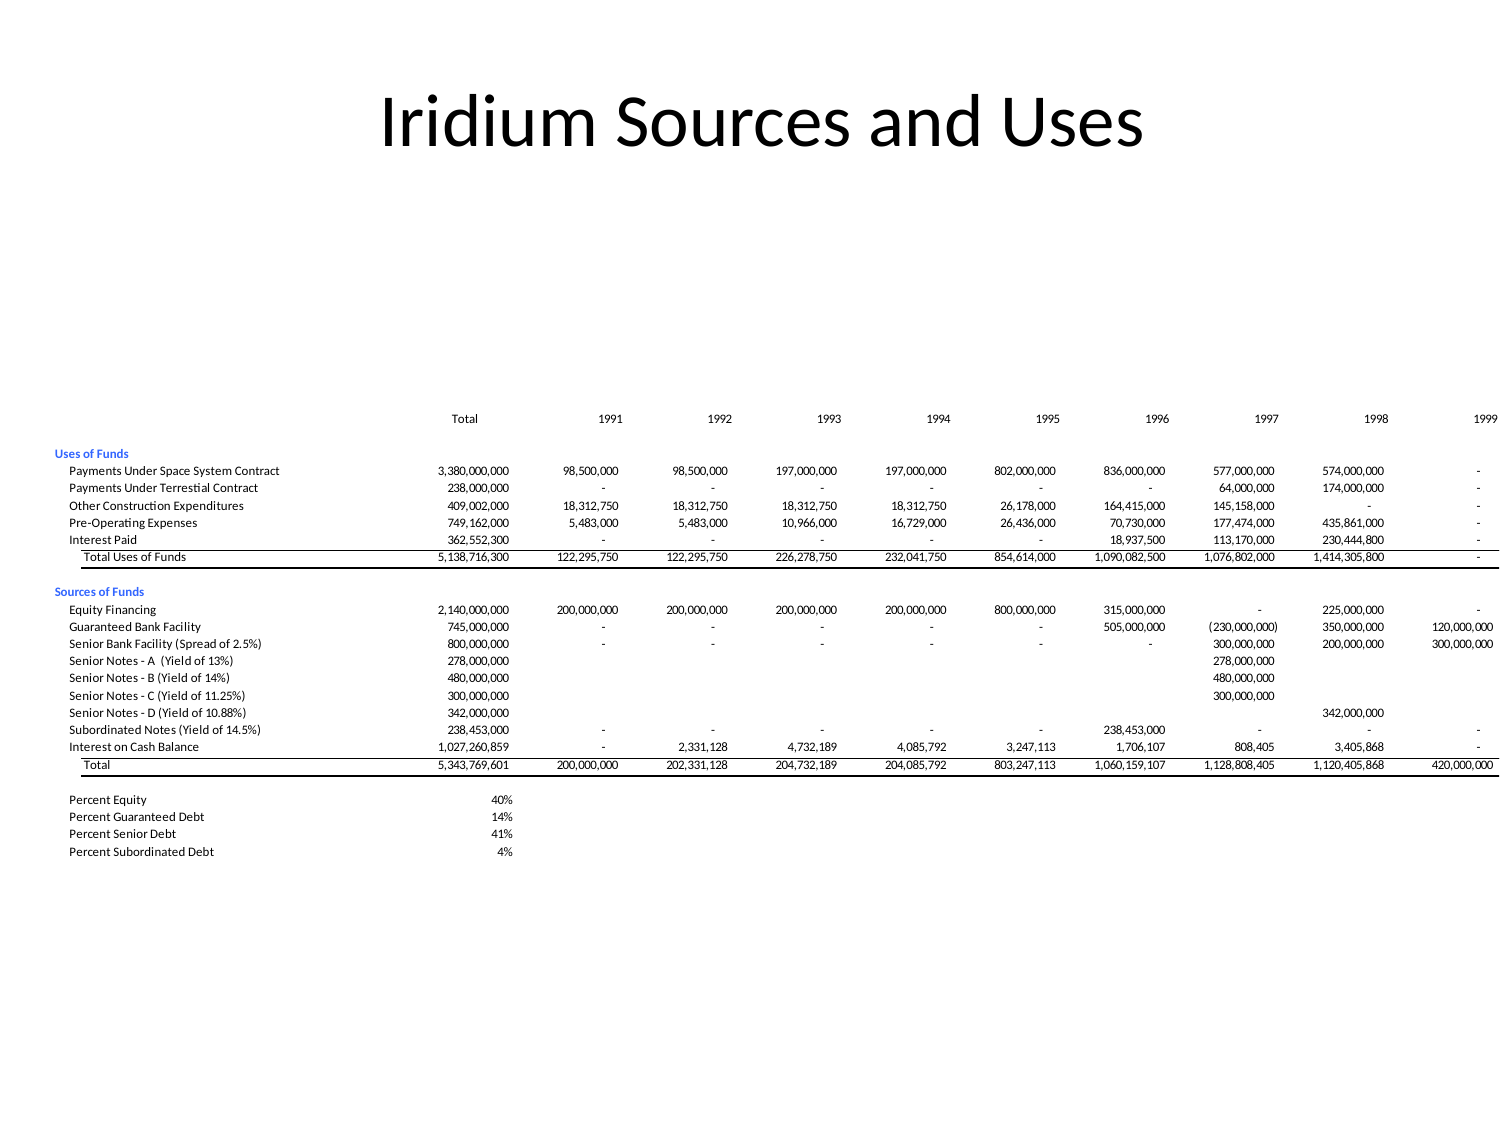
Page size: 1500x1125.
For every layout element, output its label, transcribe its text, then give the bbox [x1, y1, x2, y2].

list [37, 412, 1500, 863]
title Iridium Sources and Uses [99, 45, 1425, 188]
